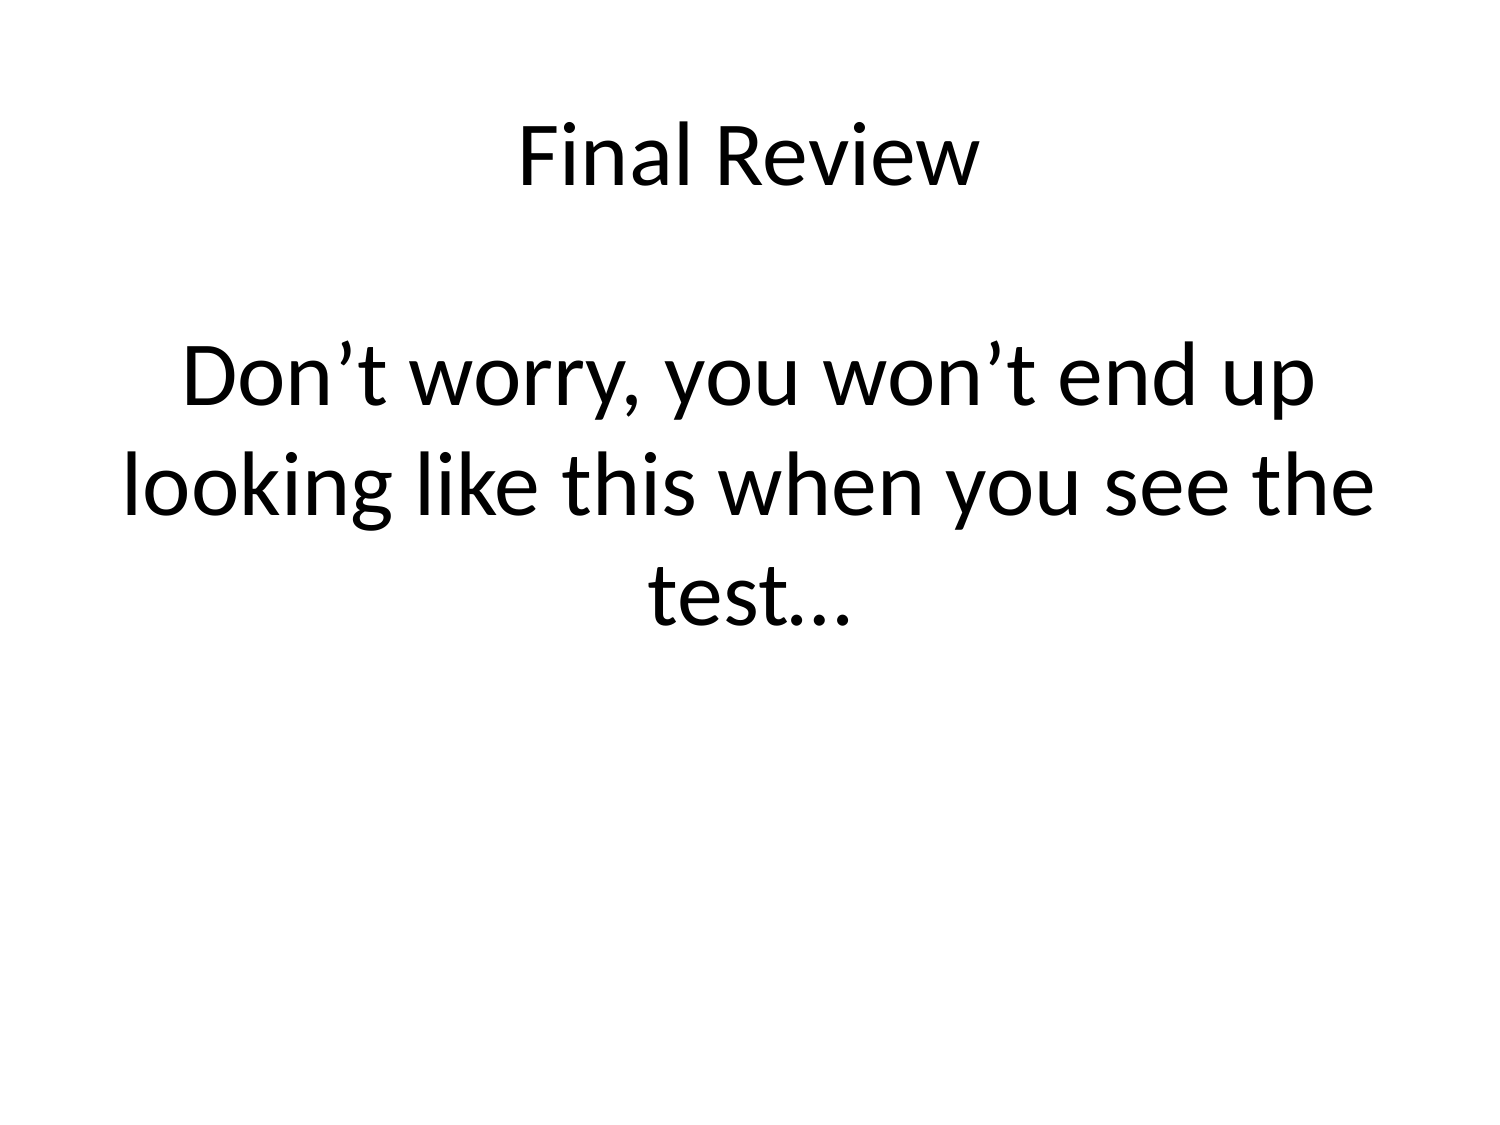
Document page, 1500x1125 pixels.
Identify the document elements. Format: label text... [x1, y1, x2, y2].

title Final Review Don’t worry, you won’t end up looking like this when you see the test… [75, 45, 1425, 913]
